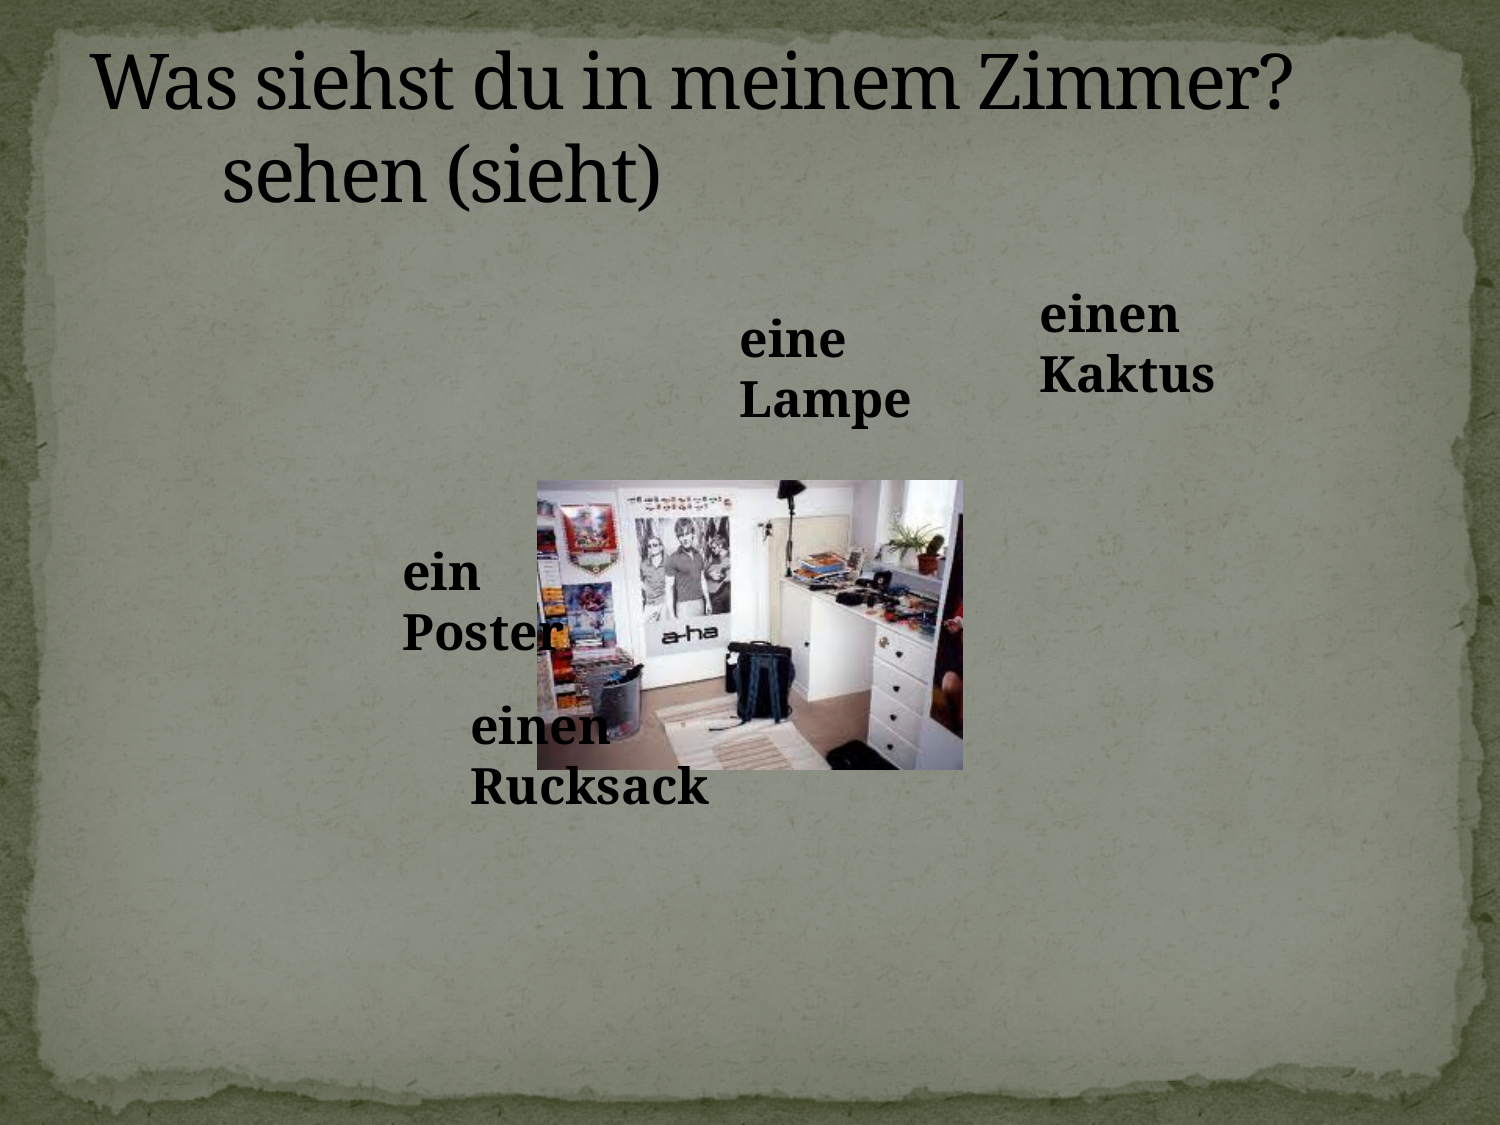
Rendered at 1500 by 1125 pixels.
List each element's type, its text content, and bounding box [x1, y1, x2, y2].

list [539, 482, 961, 768]
text_box ein Poster [387, 533, 526, 668]
title Was siehst du in meinem Zimmer? sehen (sieht) [74, 24, 1425, 225]
text_box einen Kaktus [1024, 274, 1263, 470]
text_box einen Rucksack [455, 687, 731, 823]
picture [537, 480, 963, 533]
text_box eine Lampe [724, 299, 963, 435]
